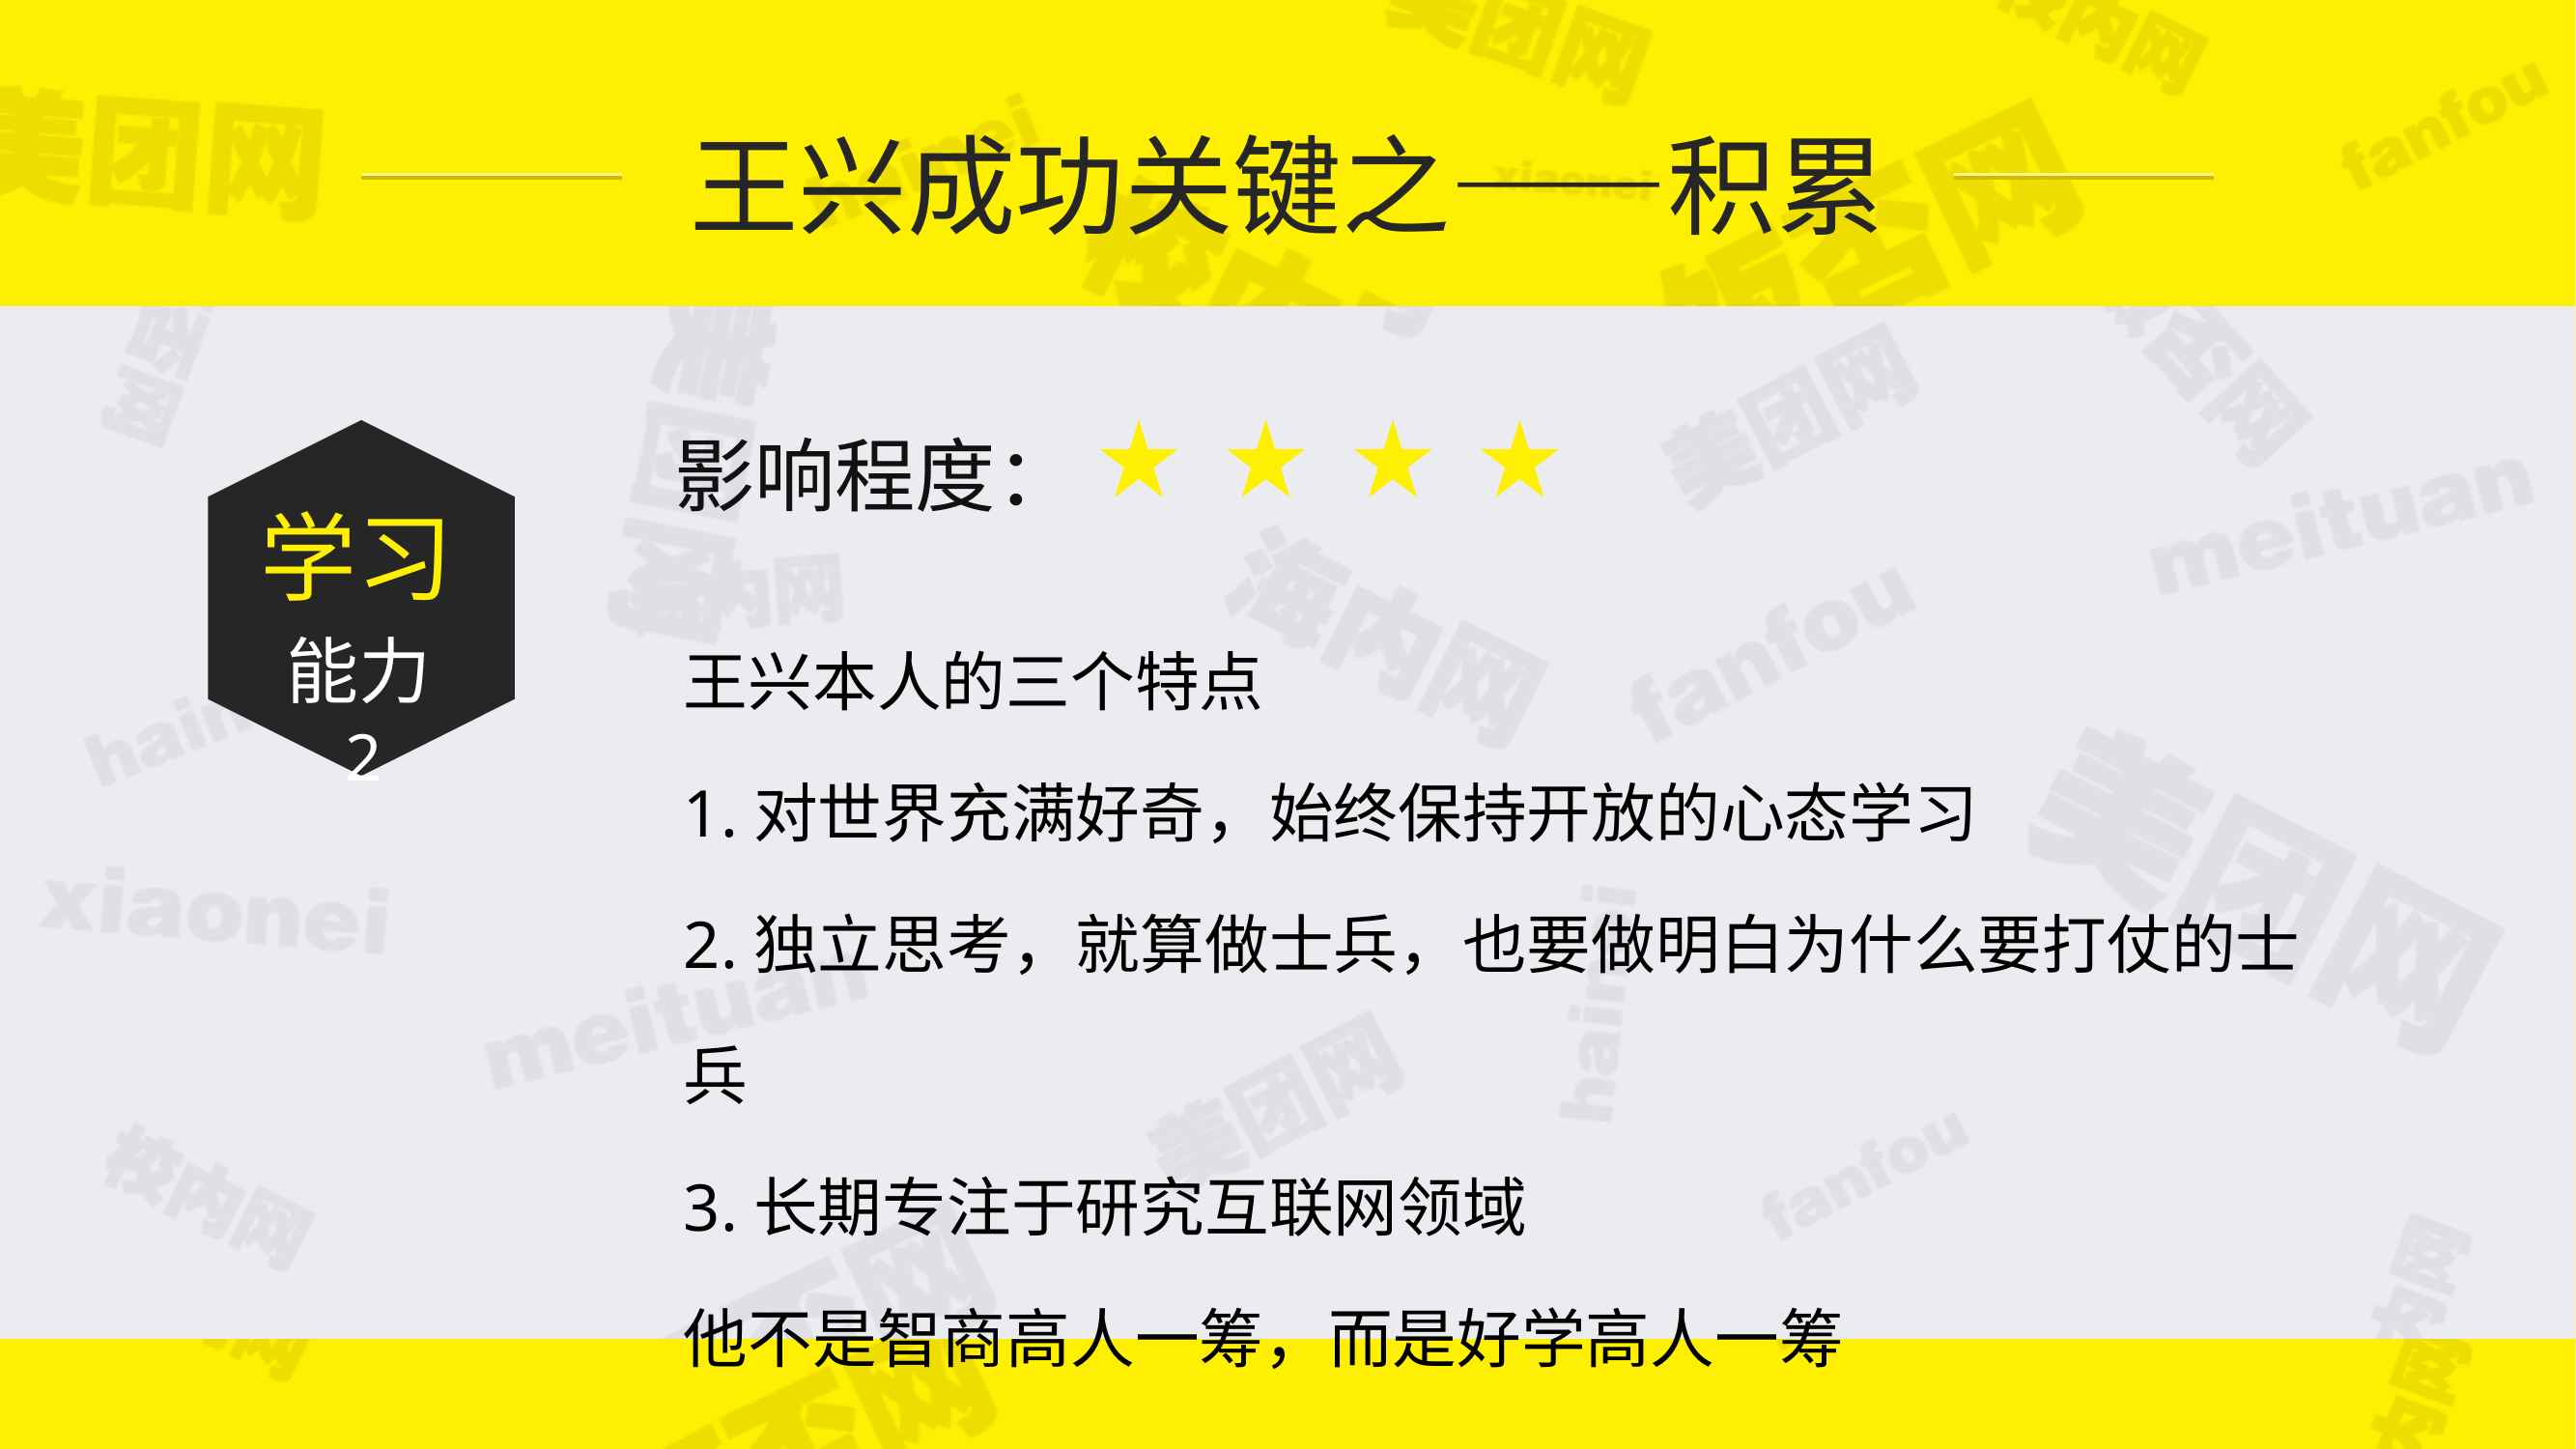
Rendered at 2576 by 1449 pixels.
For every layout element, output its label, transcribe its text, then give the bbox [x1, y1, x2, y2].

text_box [361, 110, 2215, 258]
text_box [1102, 421, 1557, 496]
picture [0, 0, 2576, 1449]
text_box 王兴本人的三个特点 1.对世界充满好奇，始终保持开放的心态学习 2.独立思考，就算做士兵，也要做明白为什么要打仗的士兵 3.长期专注于研究互联网领域 他不是智商高人一筹，而是好学高人一筹 [669, 1378, 2372, 1382]
